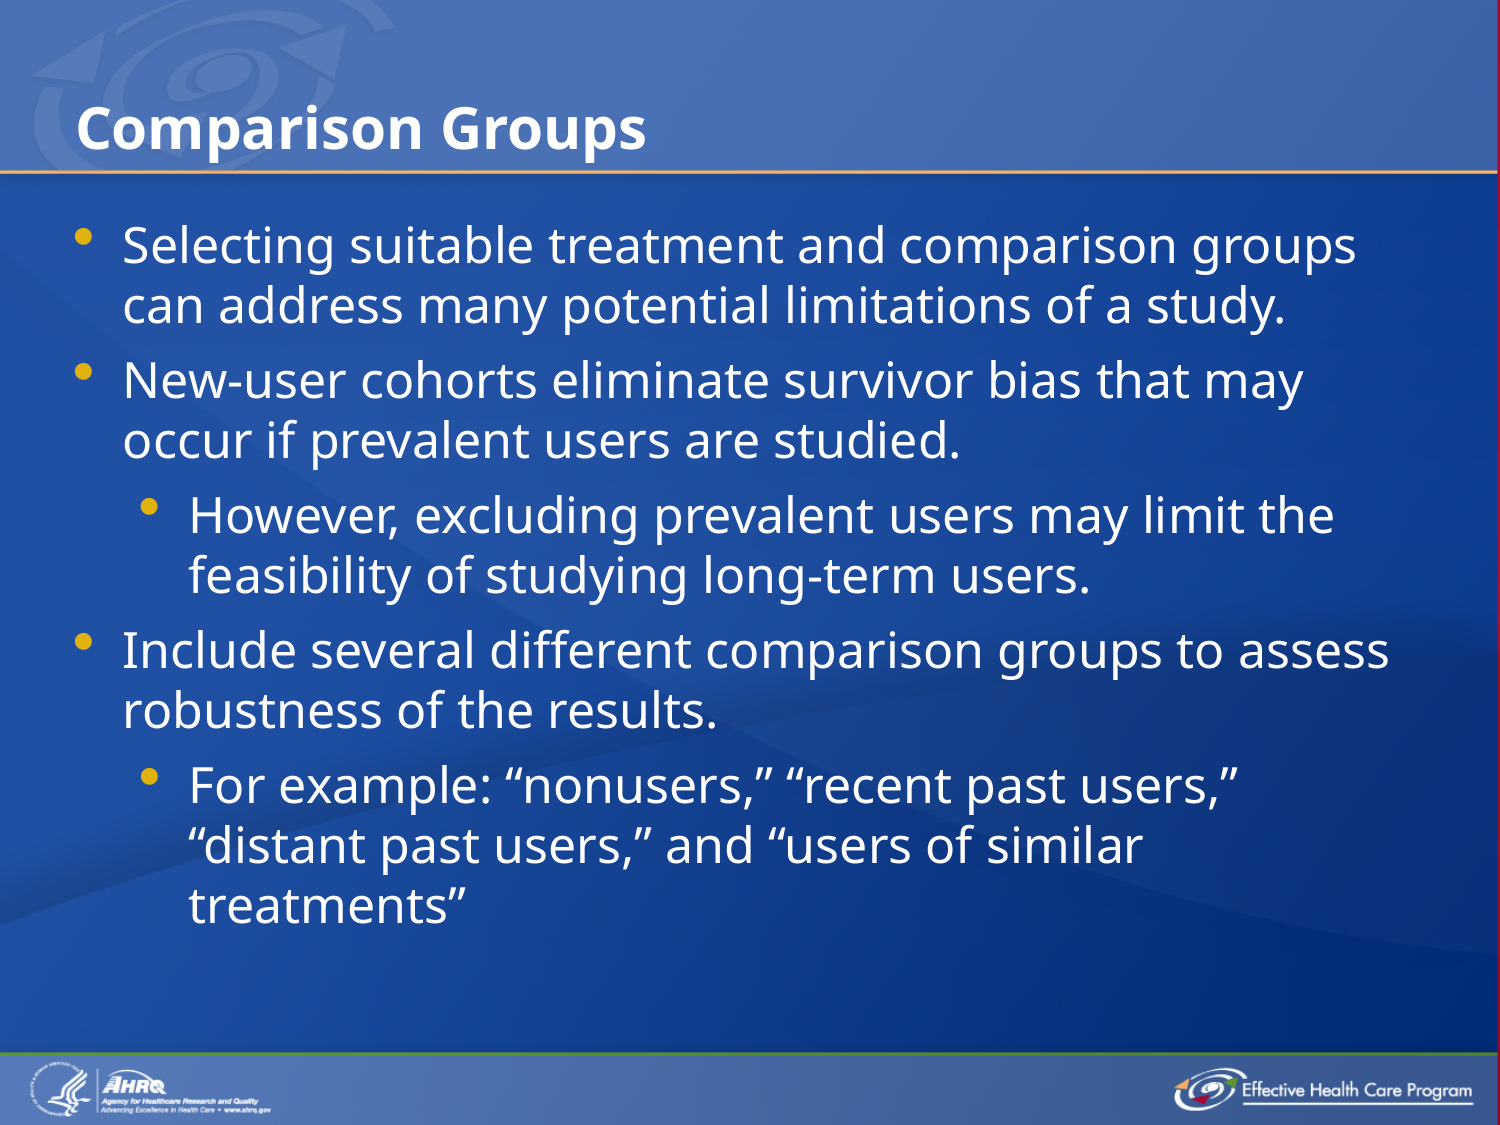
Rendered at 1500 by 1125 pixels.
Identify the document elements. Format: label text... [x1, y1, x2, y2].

picture [0, 0, 1500, 1125]
title Comparison Groups [75, 21, 1425, 163]
list Selecting suitable treatment and comparison groups can address many potential limitations of a study. New-user cohorts eliminate survivor bias that may occur if prevalent users are studied. However, excluding prevalent users may limit the feasibility of studying long-term users. Include several different comparison groups to assess robustness of the results. For example: “nonusers,” “recent past users,” “distant past users,” and “users of similar treatments” [75, 213, 1425, 1005]
